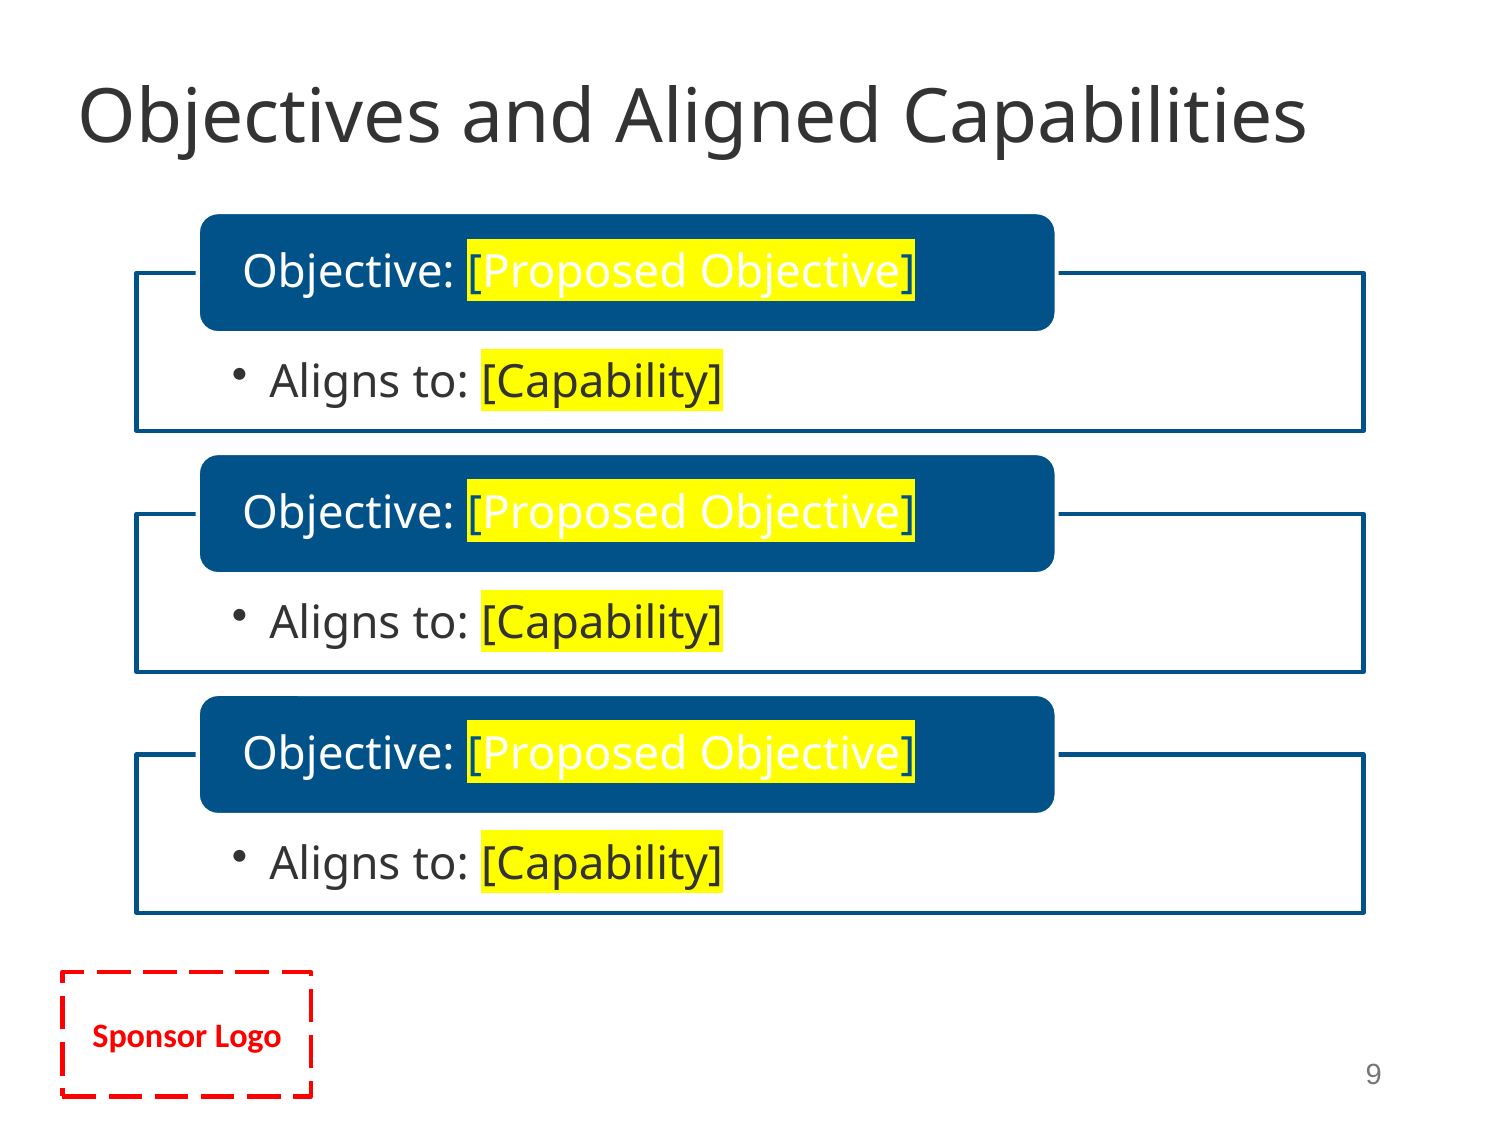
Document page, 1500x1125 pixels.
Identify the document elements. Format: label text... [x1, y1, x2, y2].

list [136, 205, 1364, 920]
slide_number 9 [1059, 1042, 1397, 1103]
title Objectives and Aligned Capabilities [62, 31, 1397, 195]
